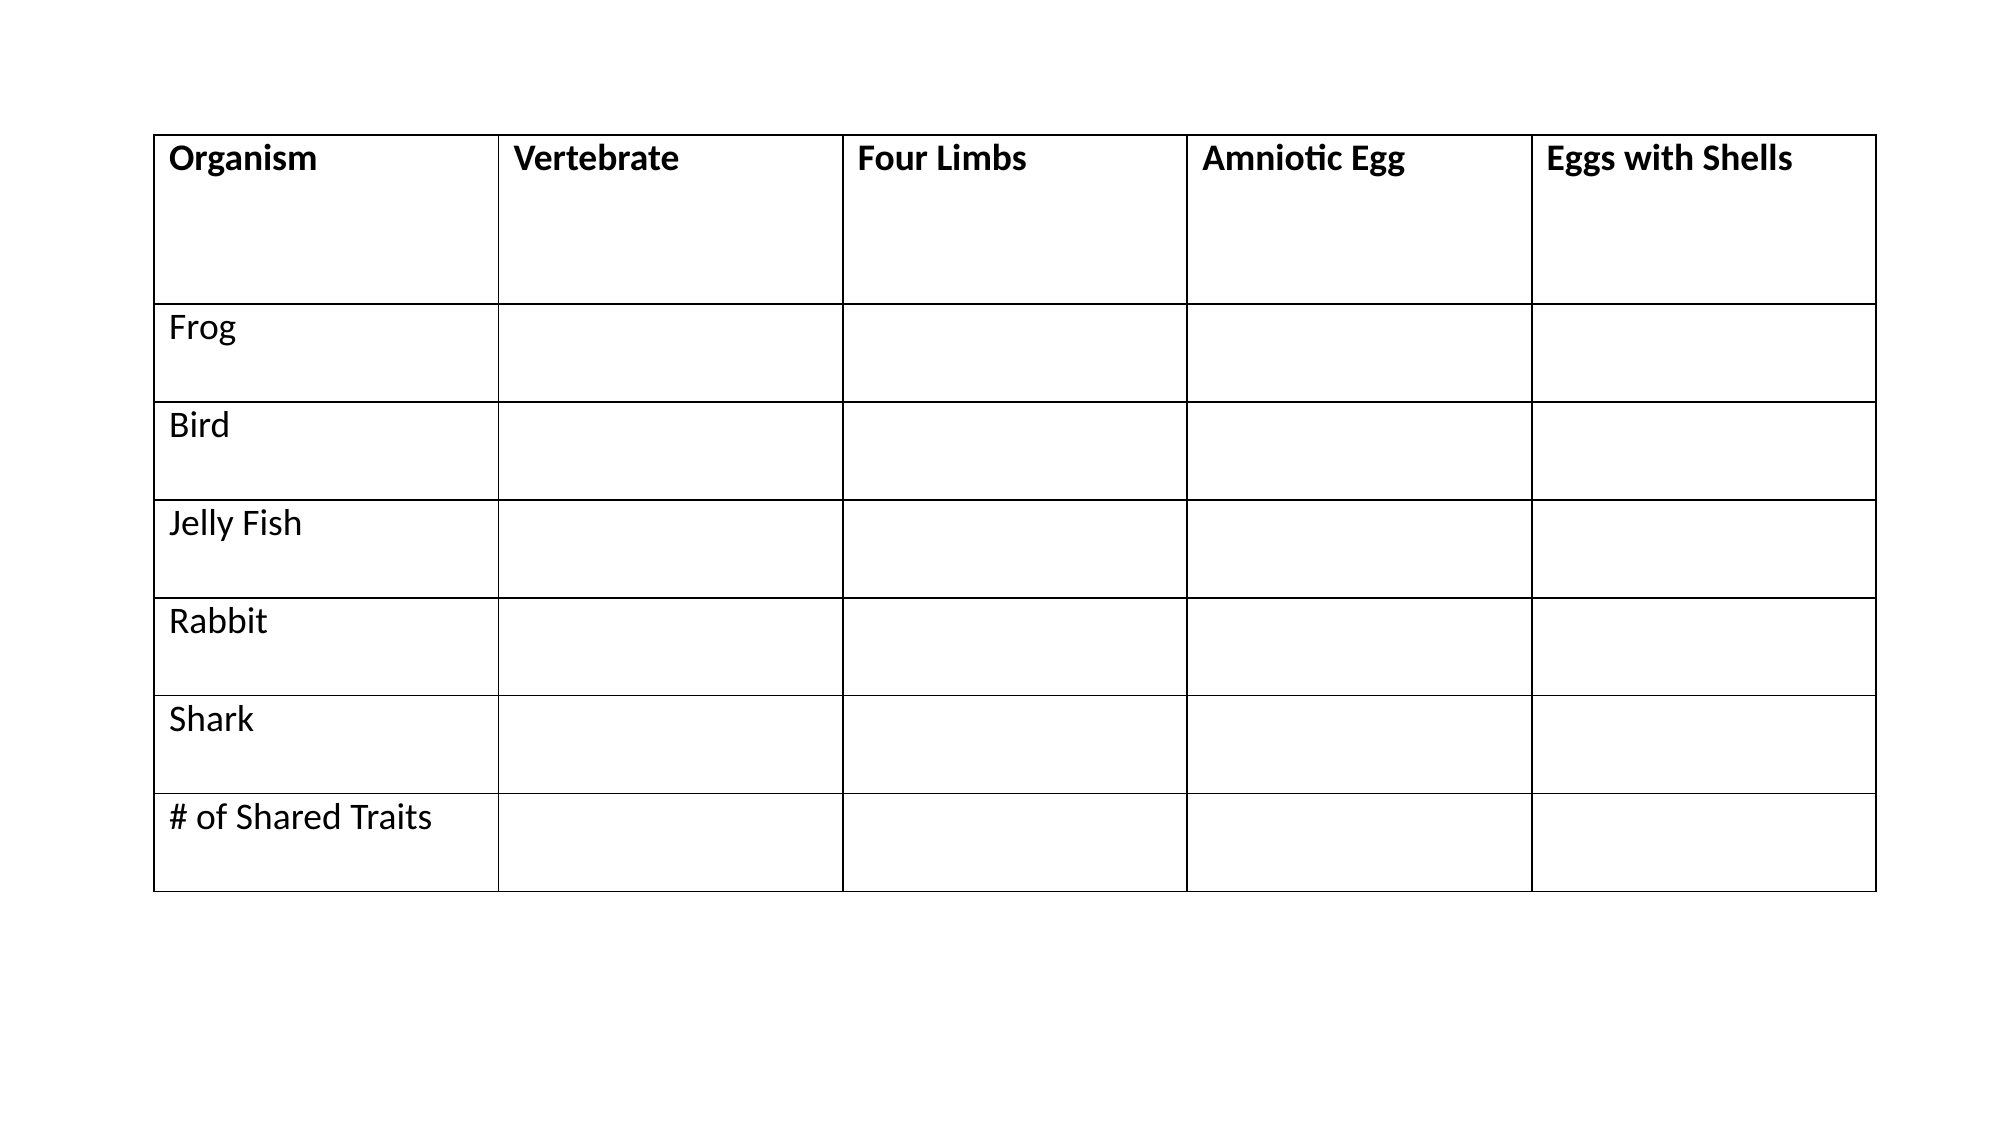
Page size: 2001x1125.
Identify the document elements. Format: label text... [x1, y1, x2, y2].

table_cell [1188, 305, 1531, 401]
table_cell [844, 696, 1186, 793]
table_cell [1188, 794, 1531, 891]
table_cell [844, 403, 1186, 499]
table_cell [1533, 305, 1875, 401]
table_cell [1188, 501, 1531, 597]
table_cell [1533, 794, 1875, 891]
table_cell [1533, 501, 1875, 597]
table_cell [499, 305, 842, 401]
table_cell # of Shared Traits [155, 794, 498, 891]
table_cell [1533, 599, 1875, 695]
table_header Amniotic Egg [1188, 136, 1531, 303]
table_cell Bird [155, 403, 498, 499]
table_cell [844, 305, 1186, 401]
table_cell [1533, 696, 1875, 793]
table_cell [1533, 403, 1875, 499]
table_cell [499, 501, 842, 597]
table_cell [1188, 599, 1531, 695]
table_cell Jelly Fish [155, 501, 498, 597]
table_cell [844, 599, 1186, 695]
table_cell [1188, 403, 1531, 499]
table_cell [499, 403, 842, 499]
table_cell Frog [155, 305, 498, 401]
table_cell [1188, 696, 1531, 793]
table_cell [499, 599, 842, 695]
table_cell [844, 501, 1186, 597]
table_header Vertebrate [499, 136, 842, 303]
table_header Organism [155, 136, 498, 303]
table_cell Shark [155, 696, 498, 793]
table_cell [499, 696, 842, 793]
table_header Eggs with Shells [1533, 136, 1875, 303]
table_cell [499, 794, 842, 891]
table_cell [844, 794, 1186, 891]
table_header Four Limbs [844, 136, 1186, 303]
table_cell Rabbit [155, 599, 498, 695]
